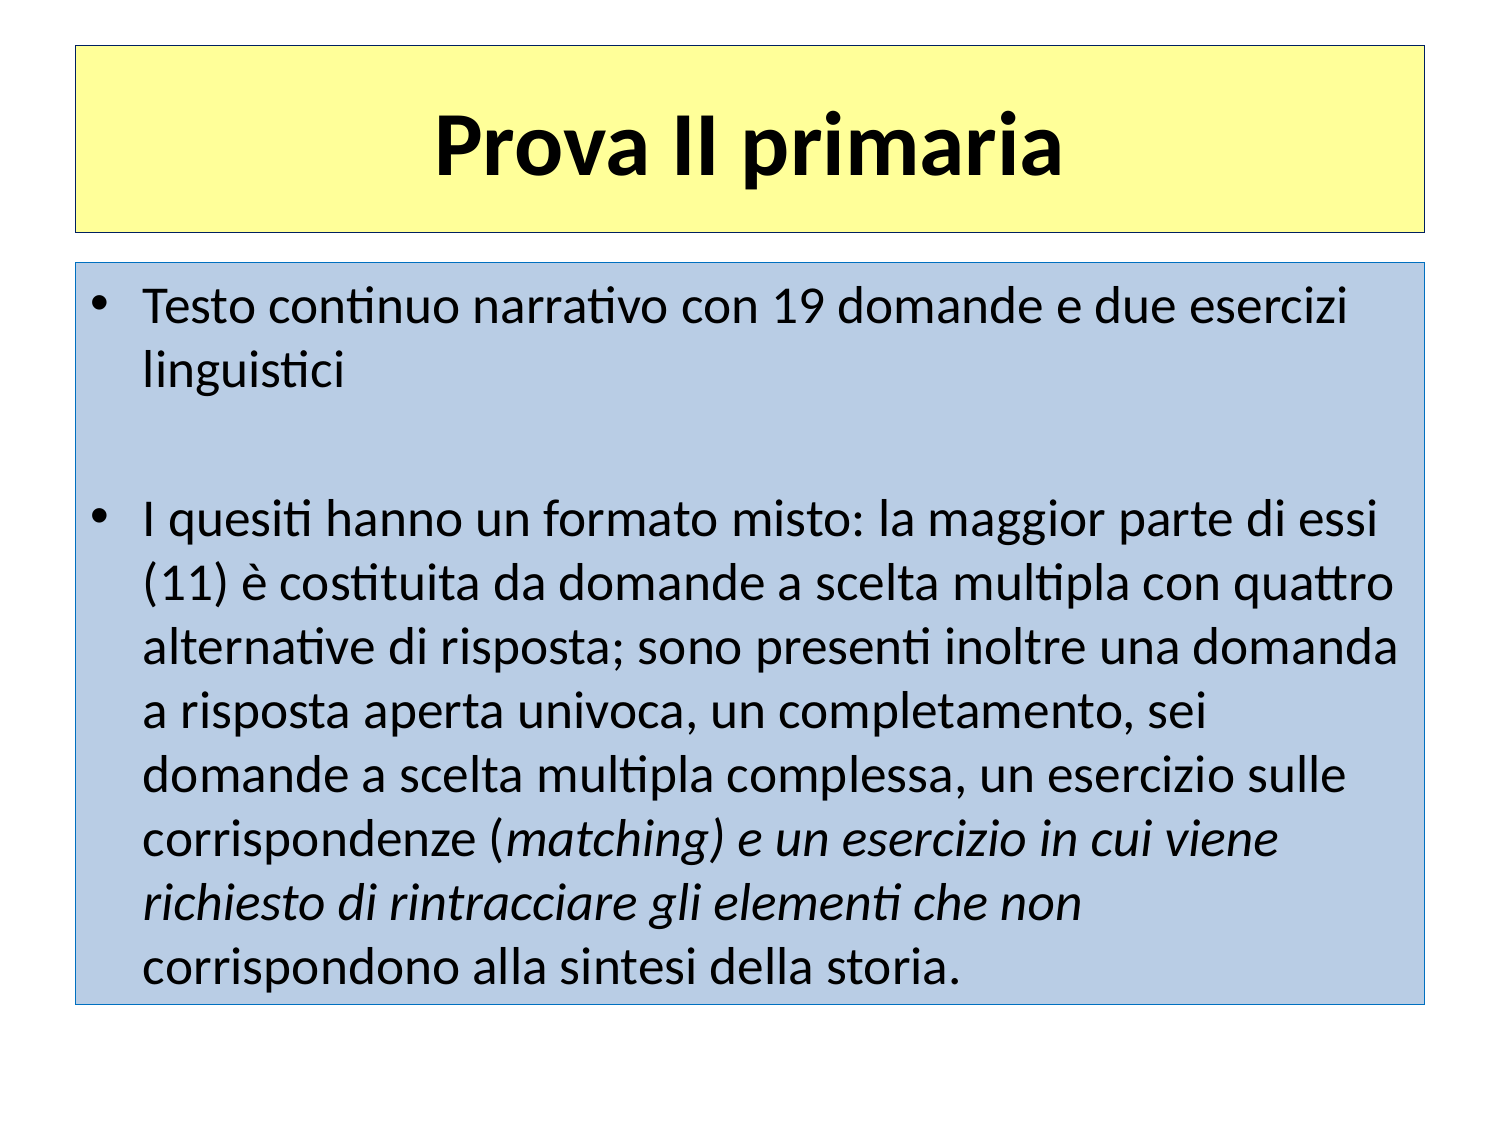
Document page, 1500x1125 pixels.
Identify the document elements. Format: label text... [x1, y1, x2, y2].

title Prova II primaria [75, 45, 1425, 233]
list Testo continuo narrativo con 19 domande e due esercizi linguistici I quesiti hanno un formato misto: la maggior parte di essi (11) è costituita da domande a scelta multipla con quattro alternative di risposta; sono presenti inoltre una domanda a risposta aperta univoca, un completamento, sei domande a scelta multipla complessa, un esercizio sulle corrispondenze (matching) e un esercizio in cui viene richiesto di rintracciare gli elementi che non corrispondono alla sintesi della storia. [75, 262, 1425, 1005]
